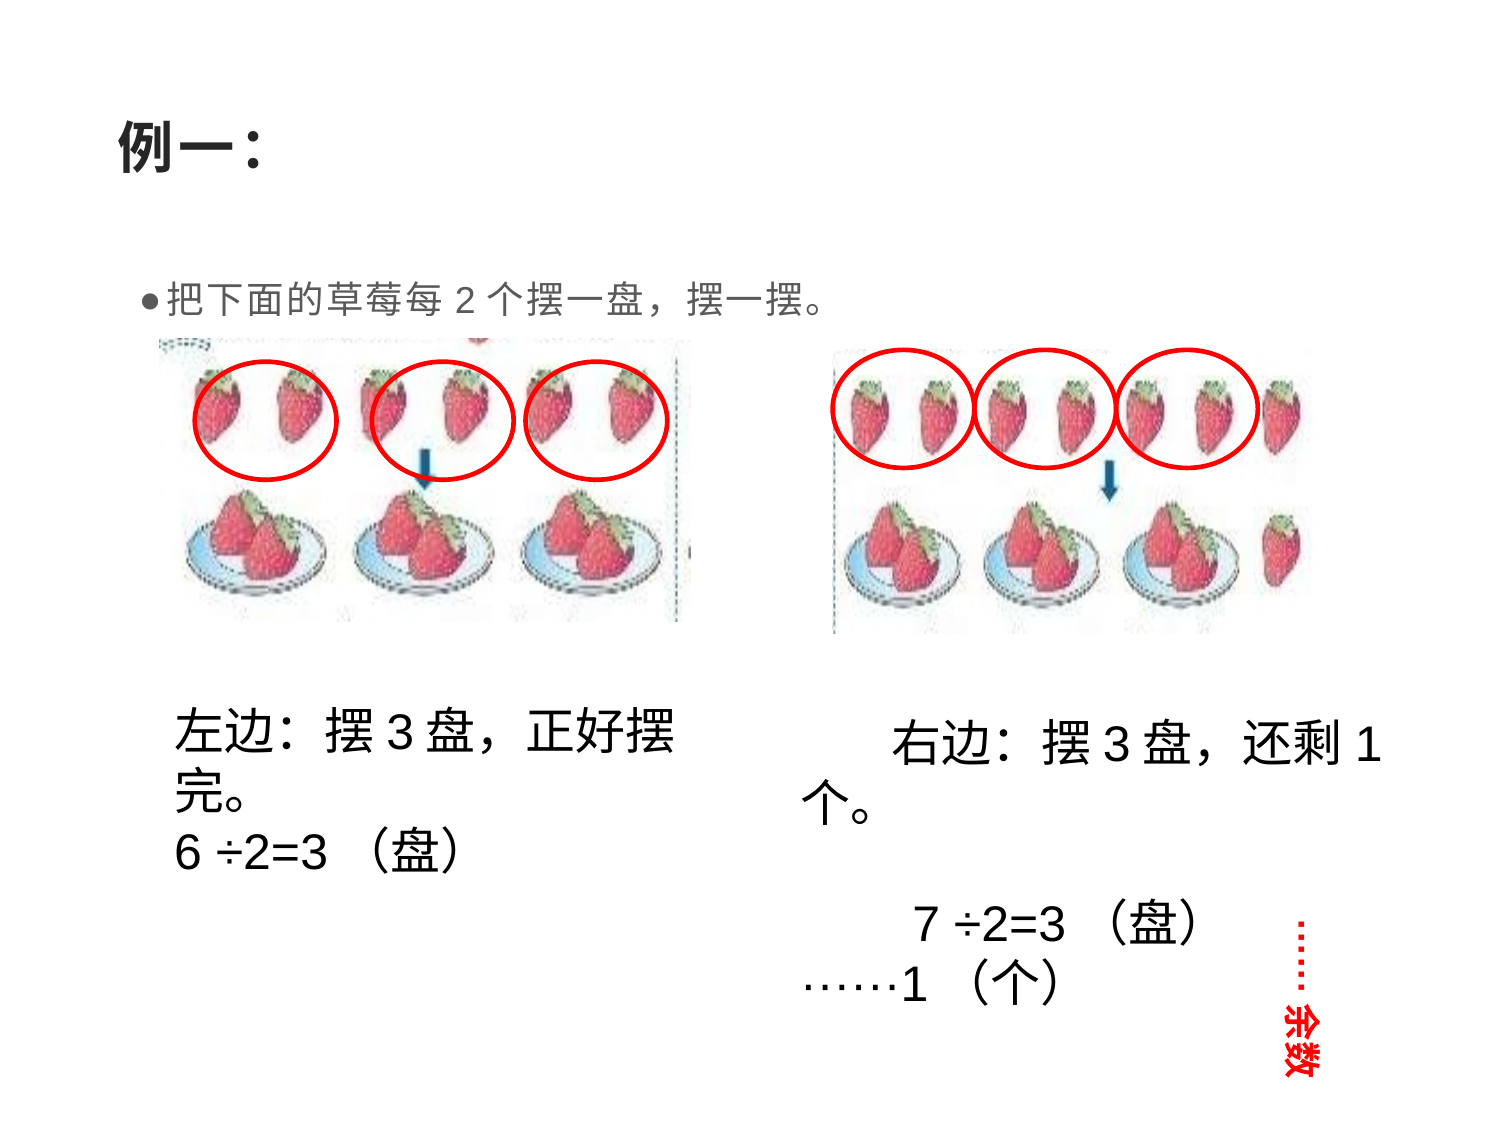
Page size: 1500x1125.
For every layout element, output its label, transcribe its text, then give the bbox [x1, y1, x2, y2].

text_box ······余数 [1257, 905, 1334, 1125]
list 把下面的草莓每2个摆一盘，摆一摆。 [123, 255, 1418, 350]
text_box 左边：摆3盘，正好摆完。 6 ÷2=3（盘） [159, 692, 727, 888]
picture [159, 338, 691, 622]
title 例一： [103, 59, 1397, 232]
picture [832, 349, 1329, 634]
text_box 右边：摆3盘，还剩1个。 7 ÷2=3（盘） ······1（个） [785, 704, 1436, 1019]
